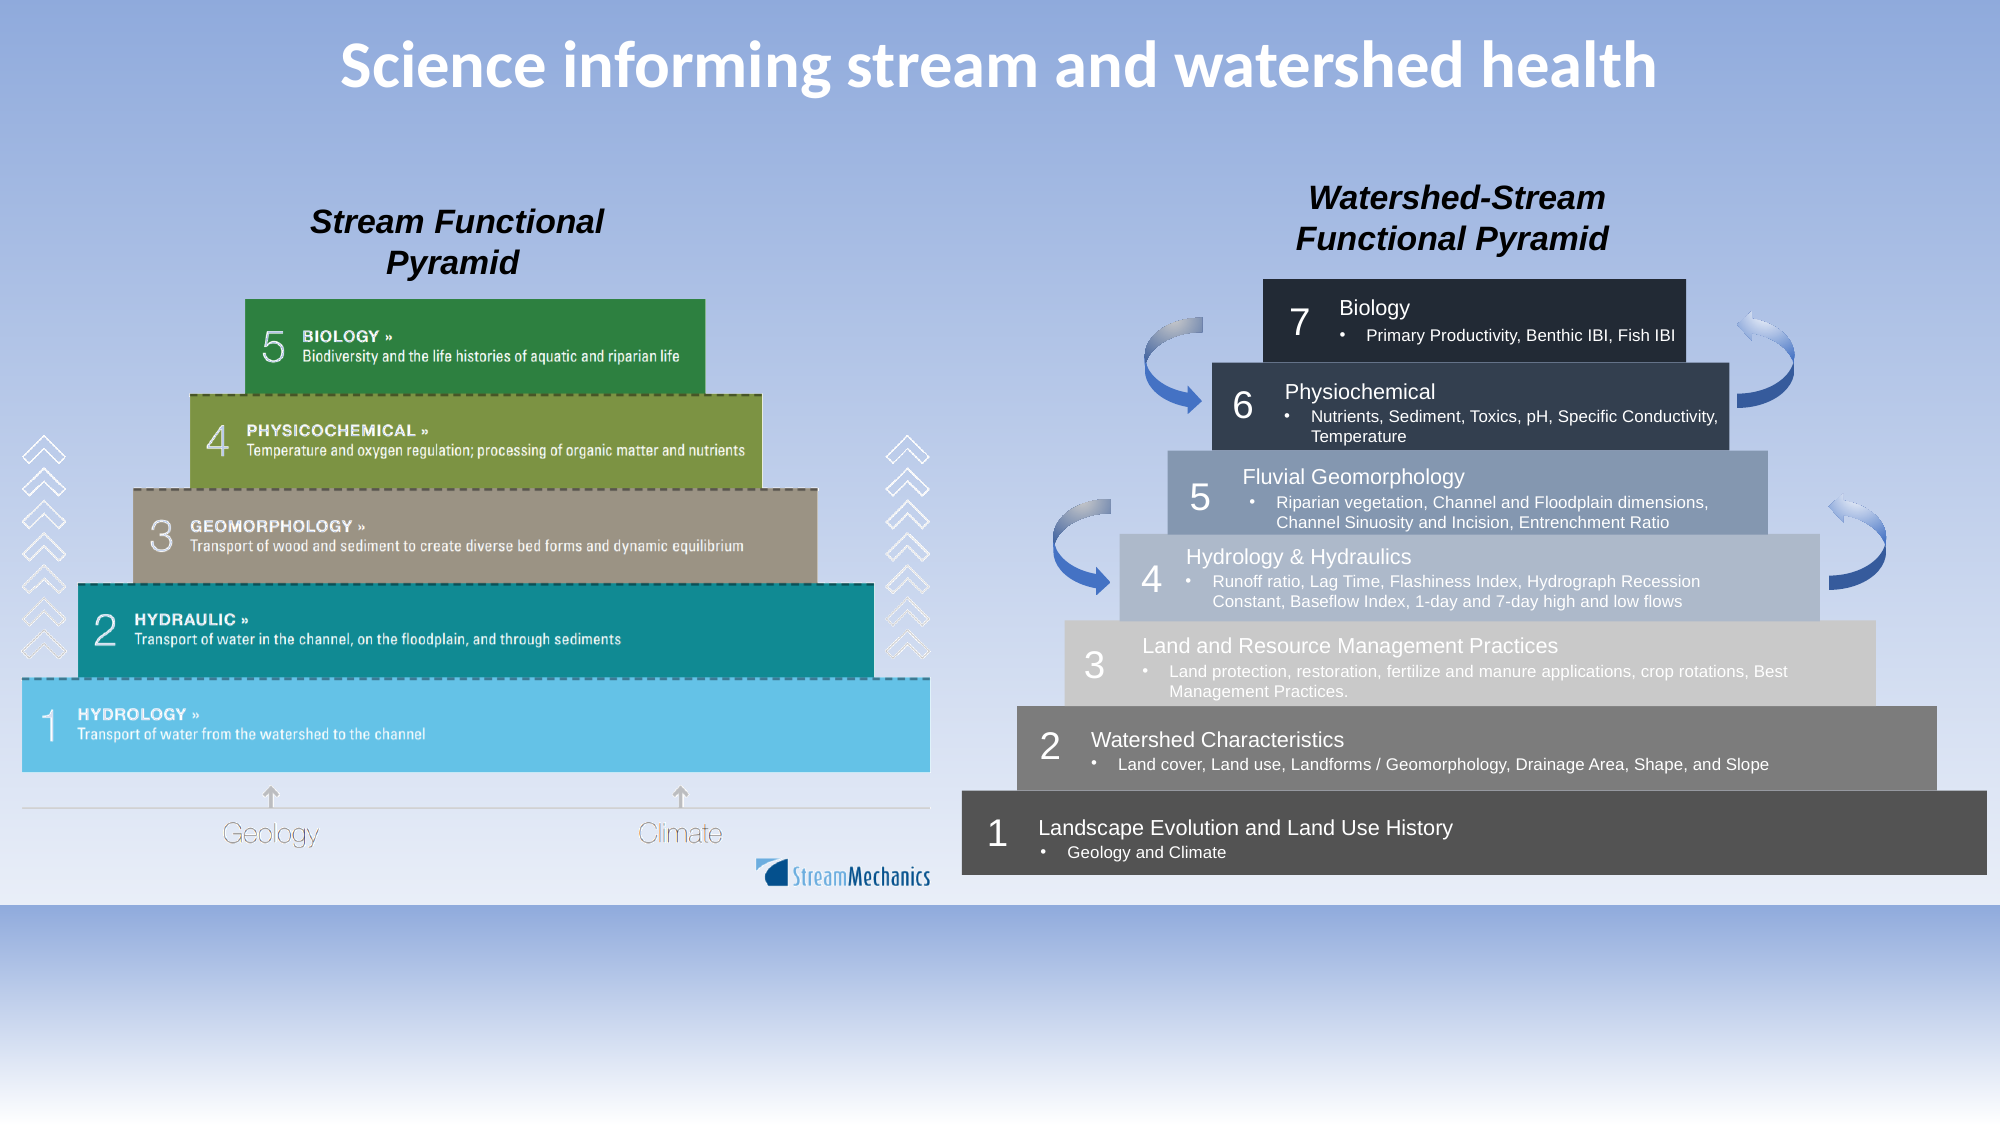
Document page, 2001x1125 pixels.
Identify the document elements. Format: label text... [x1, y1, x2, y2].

text_box Stream Functional Pyramid [228, 192, 687, 279]
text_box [961, 168, 1988, 875]
text_box [0, 905, 2000, 1125]
text_box Science informing stream and watershed health [325, 13, 1675, 109]
picture [0, 279, 965, 903]
